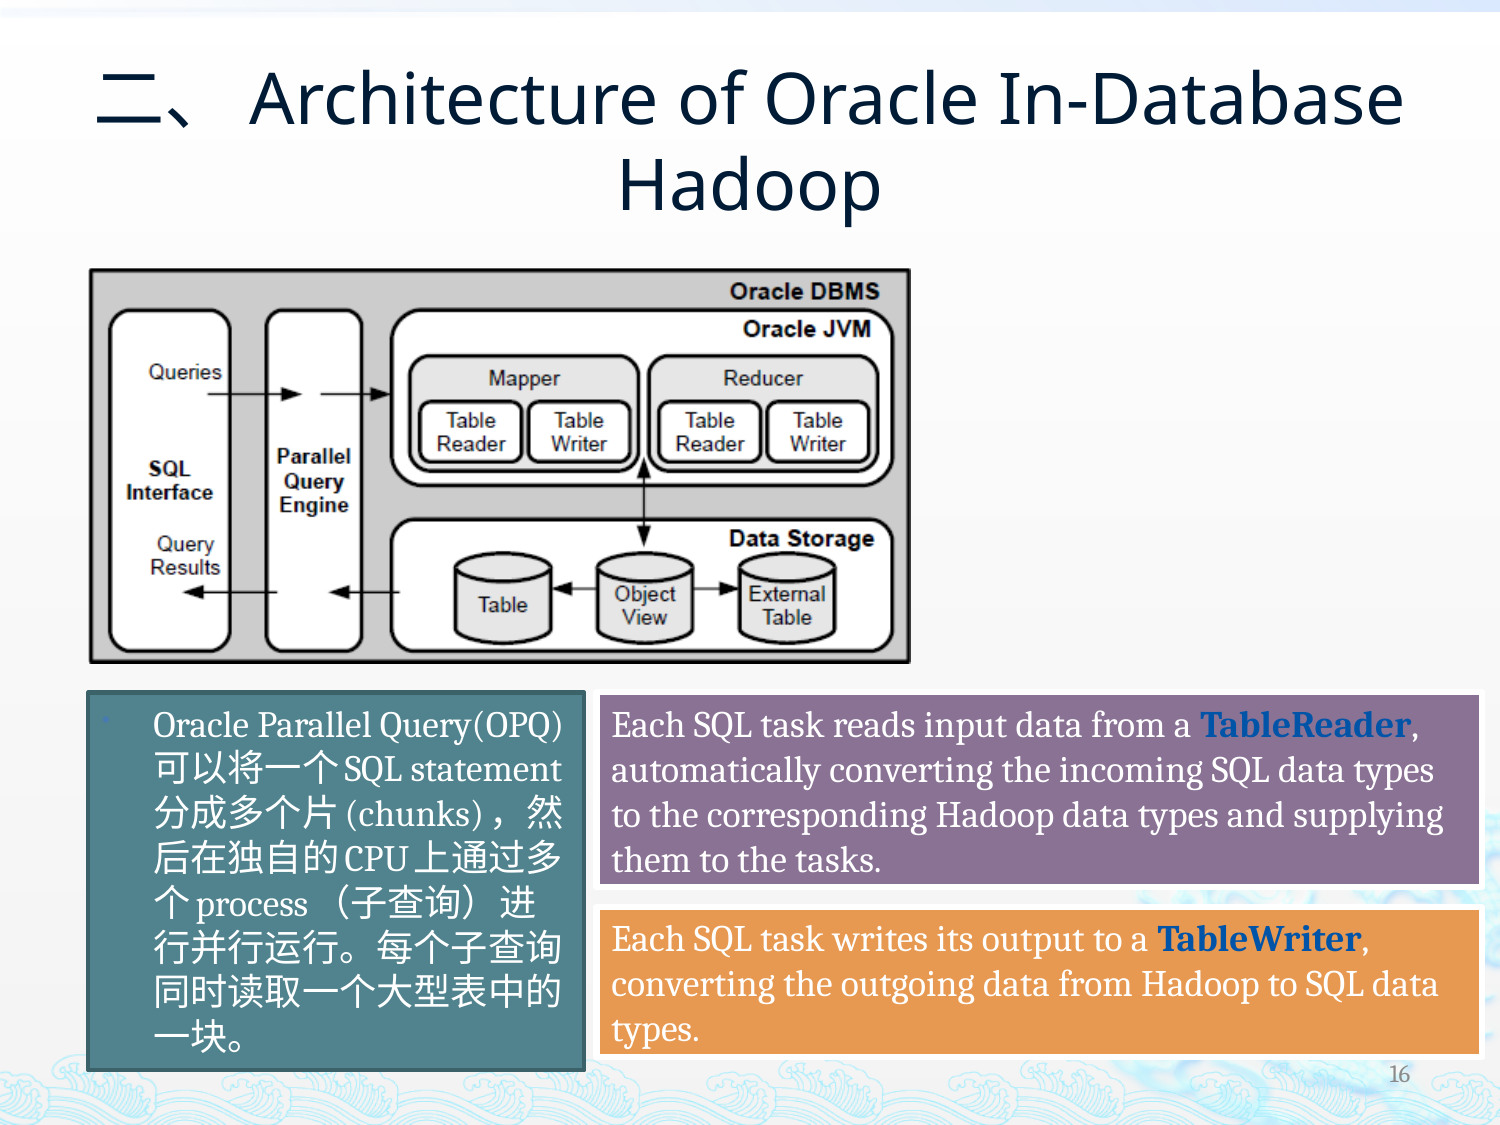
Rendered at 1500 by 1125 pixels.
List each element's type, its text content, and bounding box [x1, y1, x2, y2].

slide_number 16 [1074, 1060, 1425, 1103]
picture [87, 266, 911, 665]
text_box Each SQL task writes its output to a TableWriter, converting the outgoing data from Hadoop to SQL data types. [593, 904, 1485, 1060]
title 二、Architecture of Oracle In-Database Hadoop [75, 45, 1425, 233]
list Oracle Parallel Query(OPQ)可以将一个SQL statement分成多个片(chunks)，然后在独自的CPU上通过多个process（子查询）进行并行运行。每个子查询同时读取一个大型表中的一块。 [86, 690, 586, 1072]
text_box Each SQL task reads input data from a TableReader, automatically converting the incoming SQL data types to the corresponding Hadoop data types and supplying them to the tasks. [593, 689, 1485, 890]
